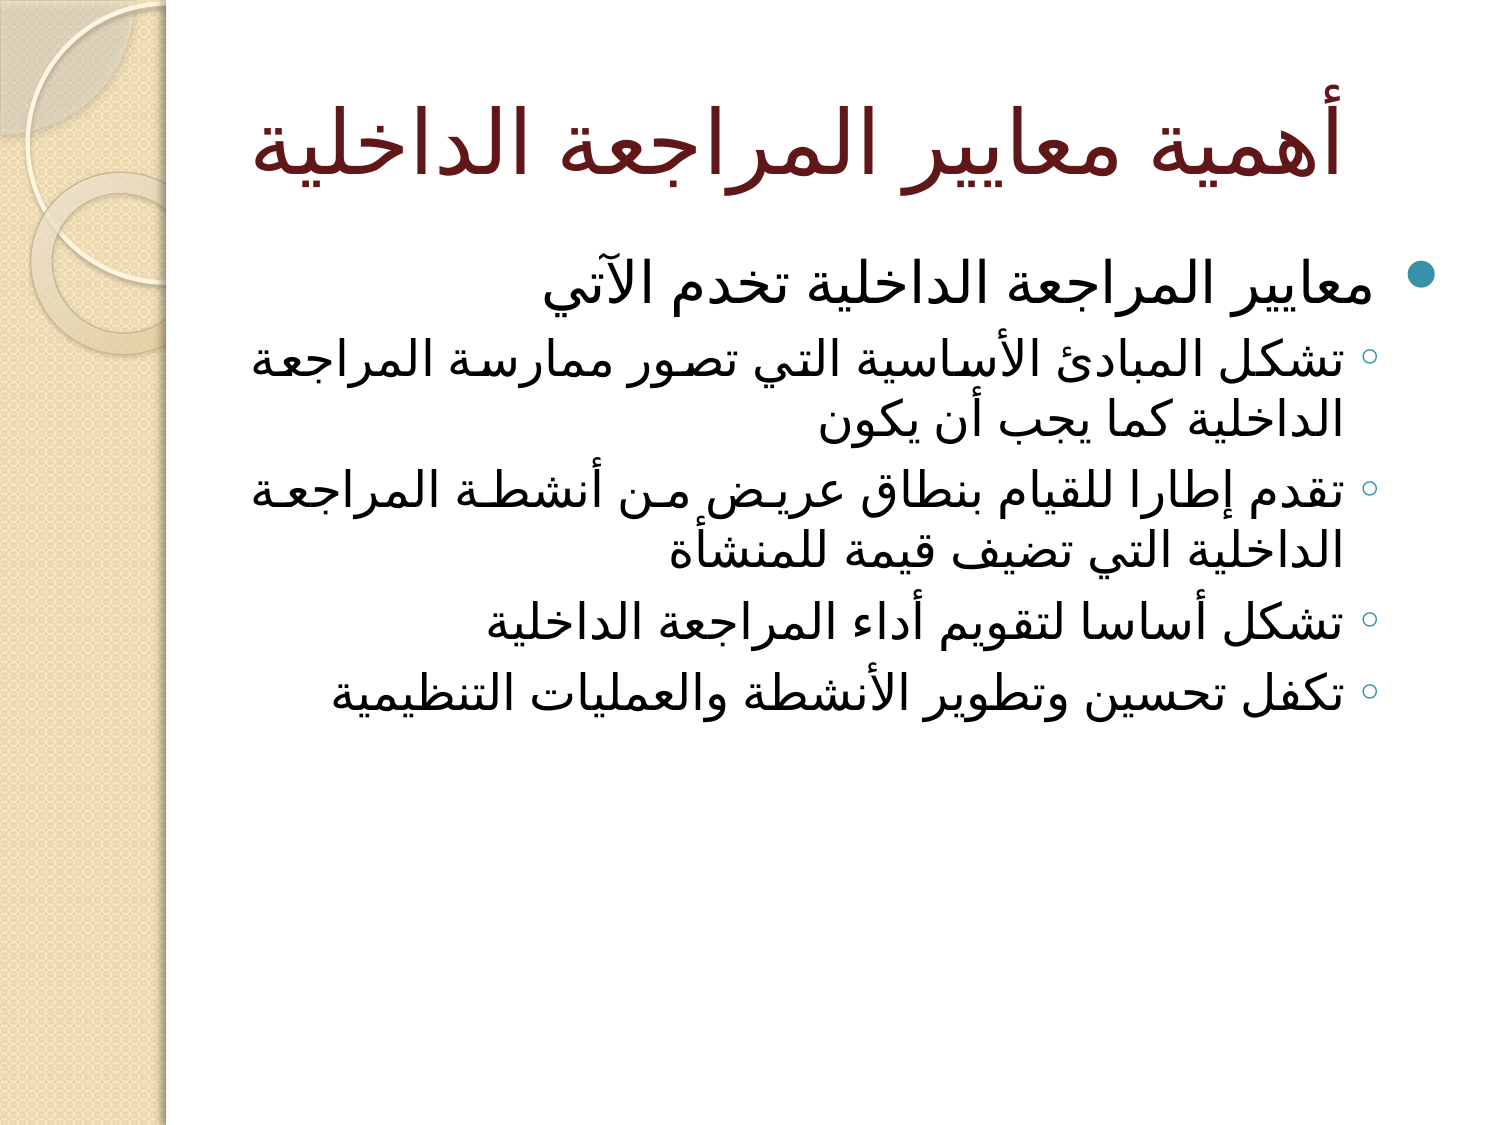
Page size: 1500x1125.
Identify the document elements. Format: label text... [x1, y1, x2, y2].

title أهمية معايير المراجعة الداخلية [235, 45, 1466, 233]
list معايير المراجعة الداخلية تخدم الآتي تشكل المبادئ الأساسية التي تصور ممارسة المراجعة الداخلية كما يجب أن يكون تقدم إطارا للقيام بنطاق عريض من أنشطة المراجعة الداخلية التي تضيف قيمة للمنشأة تشكل أساسا لتقويم أداء المراجعة الداخلية تكفل تحسين وتطوير الأنشطة والعمليات التنظيمية [235, 237, 1466, 1025]
